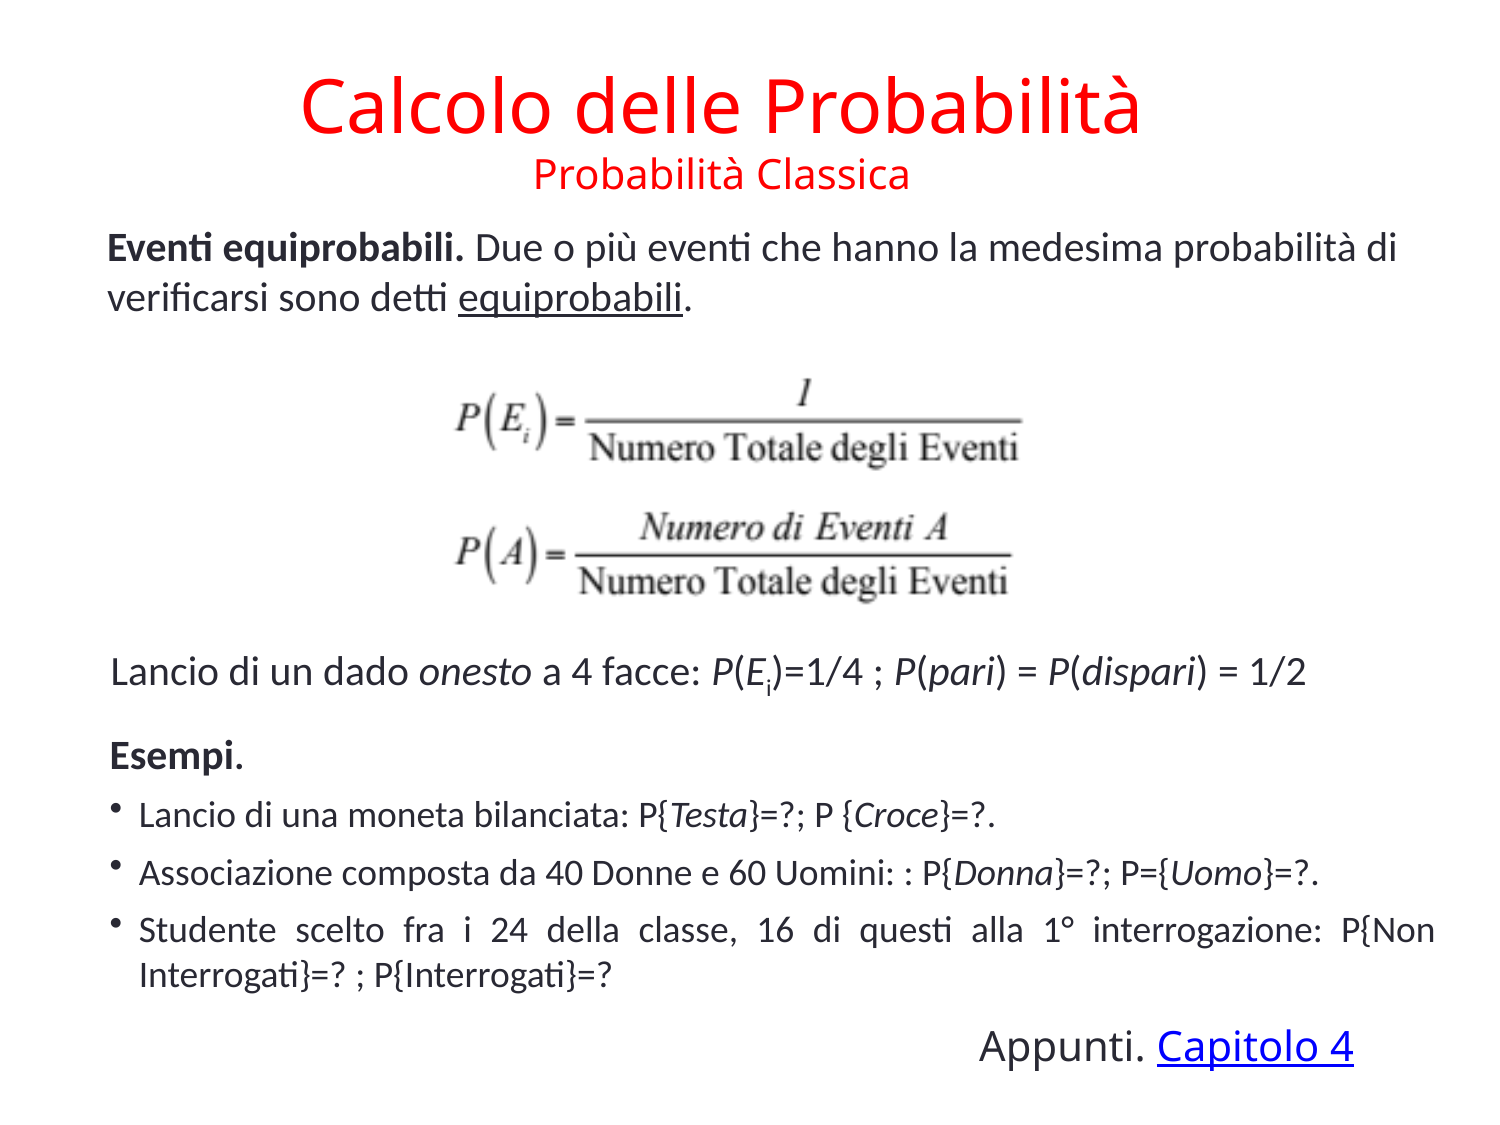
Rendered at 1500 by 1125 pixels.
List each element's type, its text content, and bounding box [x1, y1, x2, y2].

text_box Lancio di un dado onesto a 4 facce: P(Ei)=1/4 ; P(pari) = P(dispari) = 1/2 [95, 636, 1450, 709]
text_box Eventi equiprobabili. Due o più eventi che hanno la medesima probabilità di verificarsi sono detti equiprobabili. [92, 212, 1450, 327]
text_box Appunti. Capitolo 4 [916, 1012, 1405, 1084]
title Calcolo delle Probabilità Probabilità Classica [84, 34, 1360, 222]
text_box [449, 362, 1027, 608]
text_box Esempi. Lancio di una moneta bilanciata: P{Testa}=?; P {Croce}=?. Associazione composta da 40 Donne e 60 Uomini: : P{Donna}=?; P={Uomo}=?. Studente scelto fra i 24 della classe, 16 di questi alla 1° interrogazione: P{Non Interrogati}=? ; P{Interrogati}=? [94, 720, 1452, 1003]
